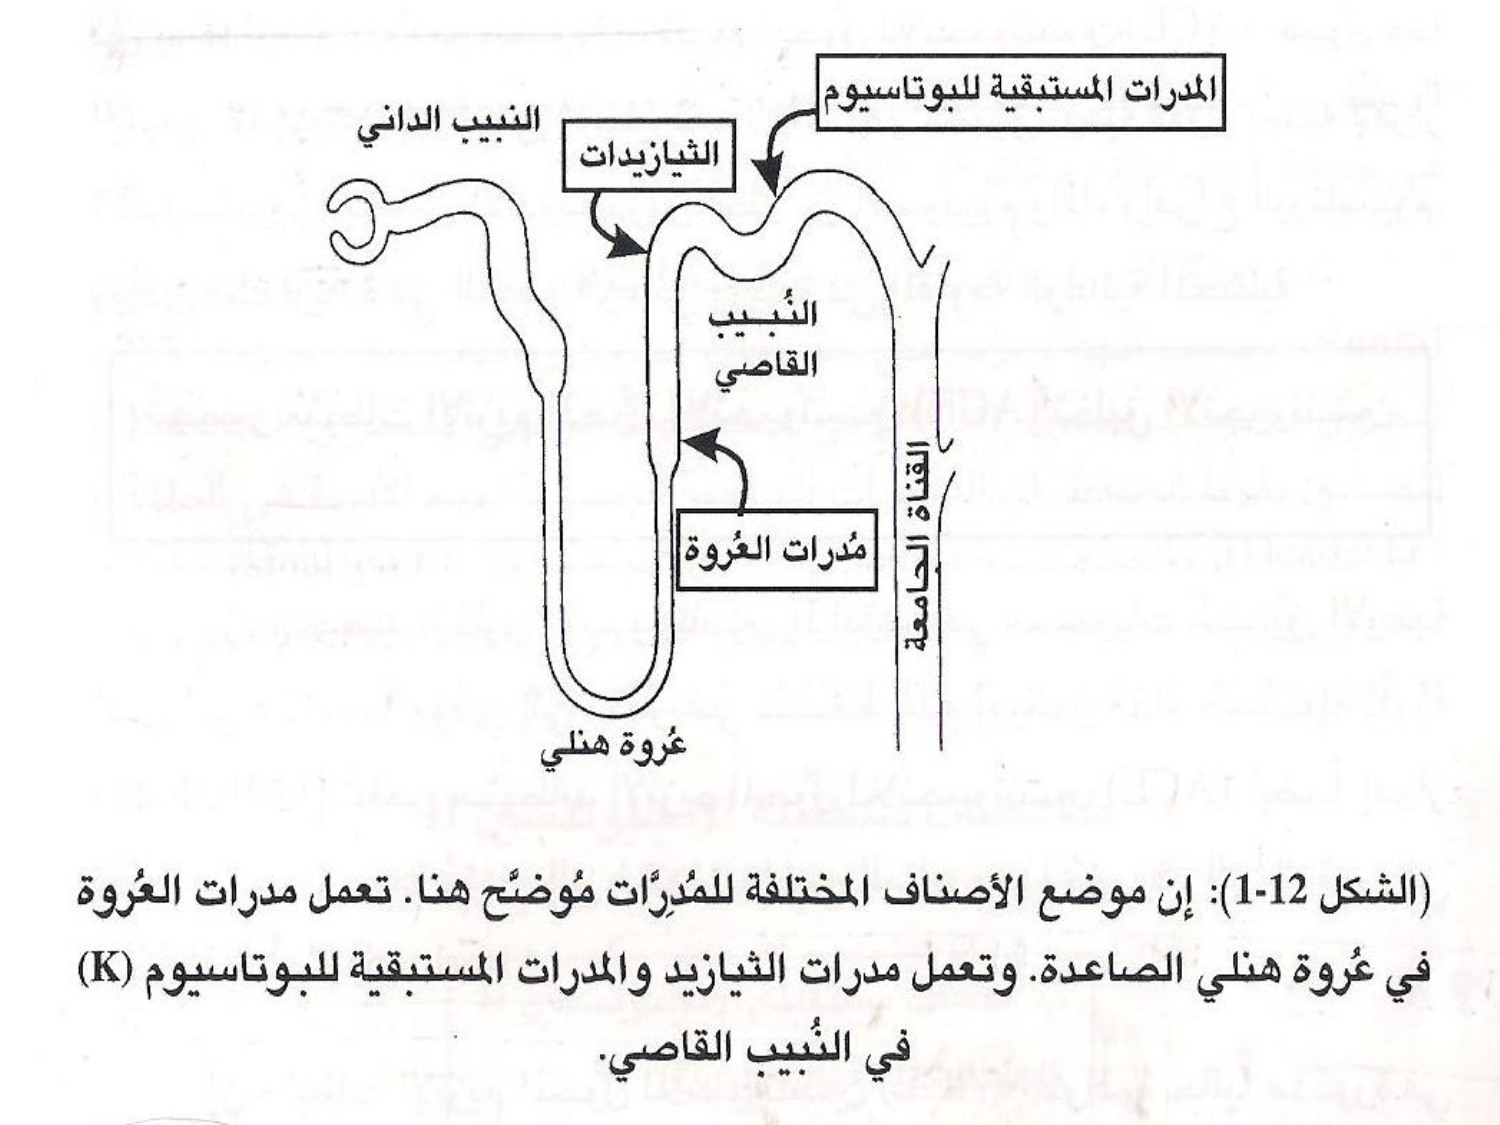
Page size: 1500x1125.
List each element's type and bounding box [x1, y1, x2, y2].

list [0, 0, 1500, 1125]
